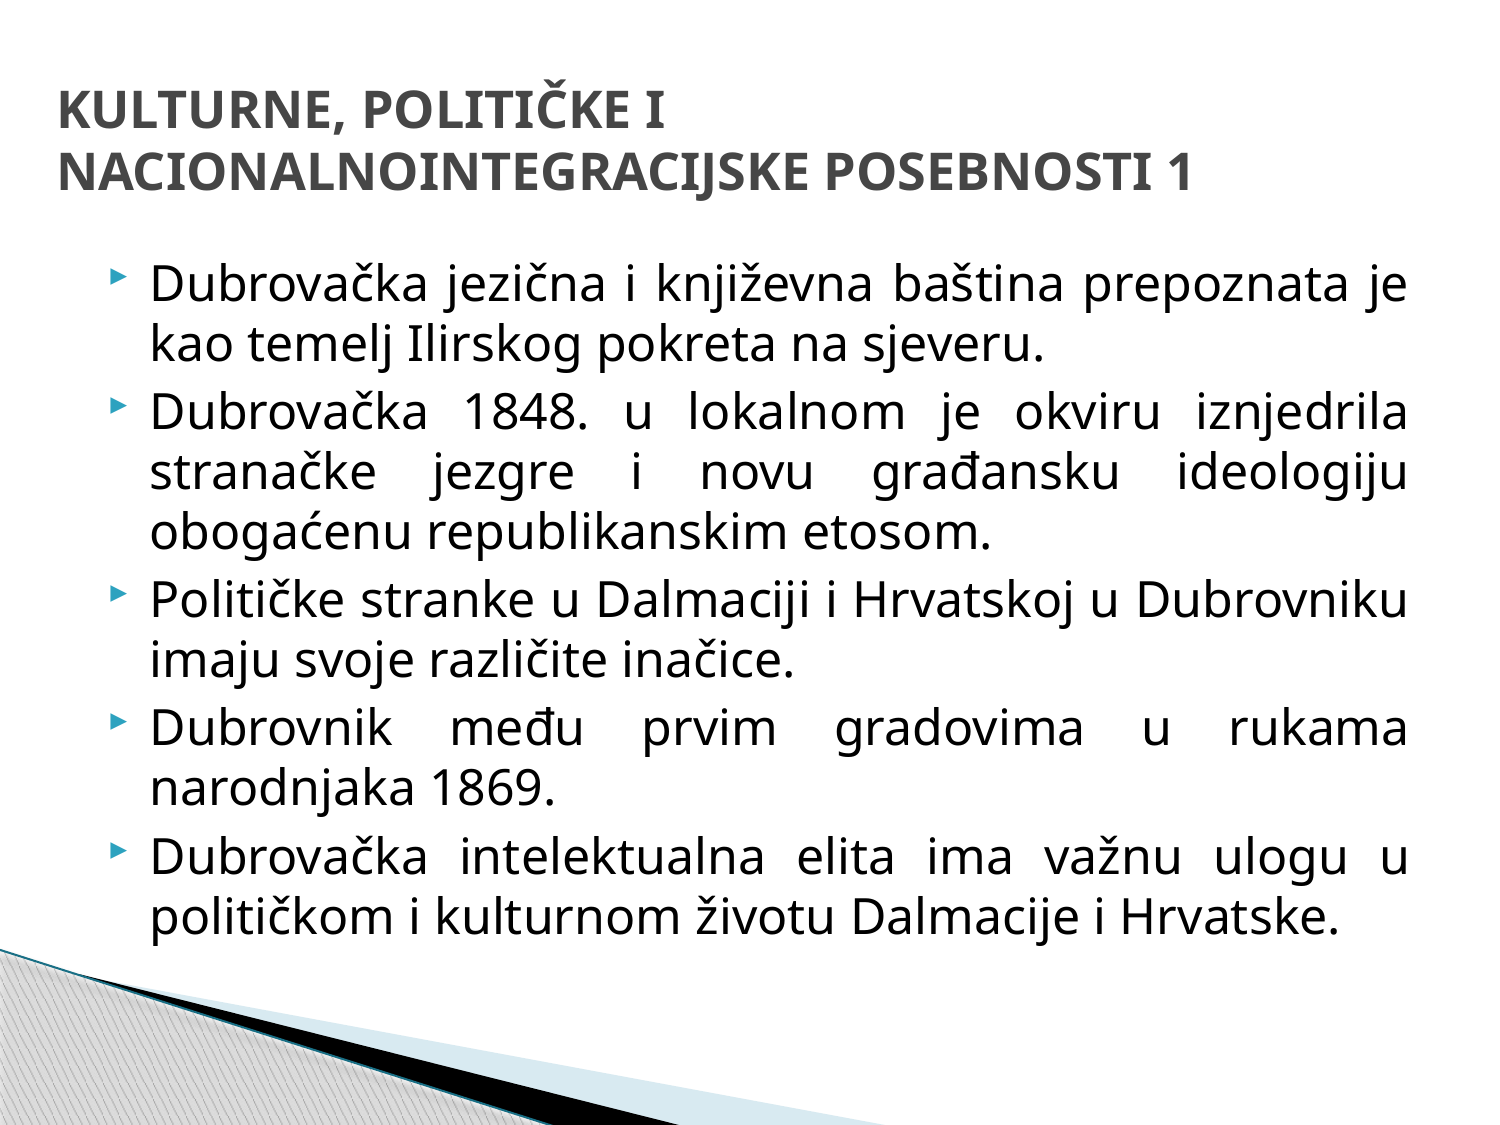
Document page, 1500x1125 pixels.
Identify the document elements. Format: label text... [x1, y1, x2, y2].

title KULTURNE, POLITIČKE I NACIONALNOINTEGRACIJSKE POSEBNOSTI 1 [41, 45, 1447, 233]
list Dubrovačka jezična i književna baština prepoznata je kao temelj Ilirskog pokreta na sjeveru. Dubrovačka 1848. u lokalnom je okviru iznjedrila stranačke jezgre i novu građansku ideologiju obogaćenu republikanskim etosom. Političke stranke u Dalmaciji i Hrvatskoj u Dubrovniku imaju svoje različite inačice. Dubrovnik među prvim gradovima u rukama narodnjaka 1869. Dubrovačka intelektualna elita ima važnu ulogu u političkom i kulturnom životu Dalmacije i Hrvatske. [75, 243, 1425, 986]
